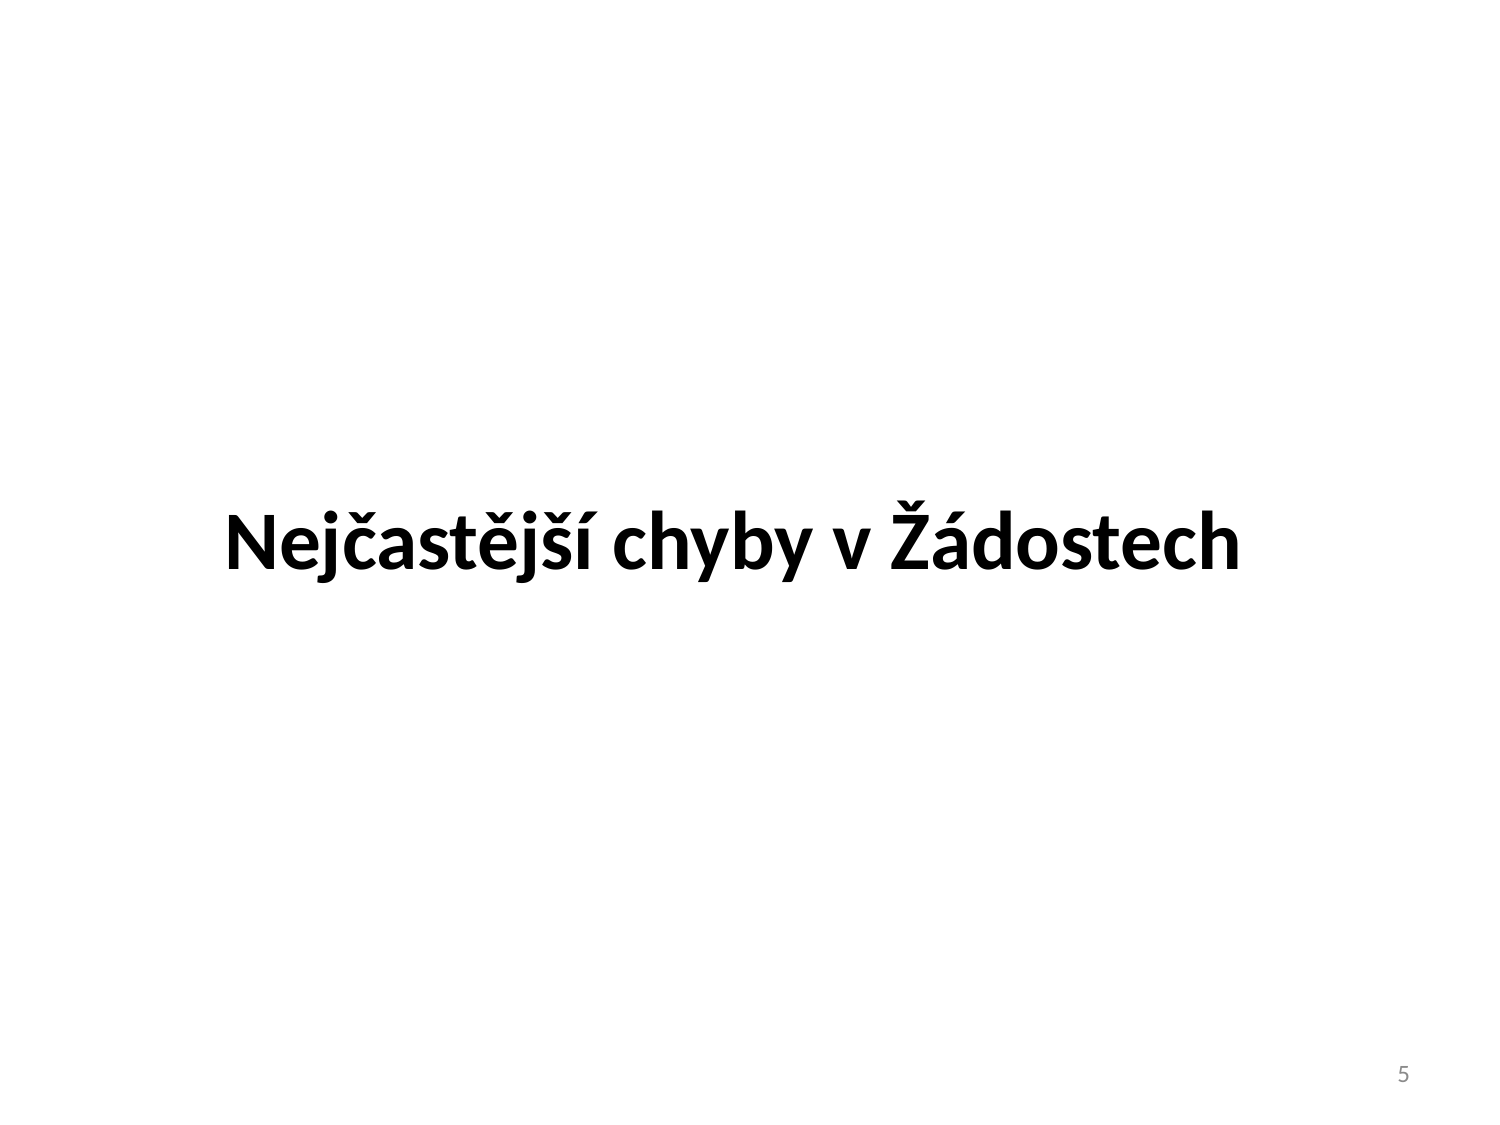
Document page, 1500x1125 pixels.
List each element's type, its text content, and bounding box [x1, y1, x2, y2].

text_box Nejčastější chyby v Žádostech [0, 444, 1500, 629]
slide_number 5 [1074, 1042, 1425, 1103]
